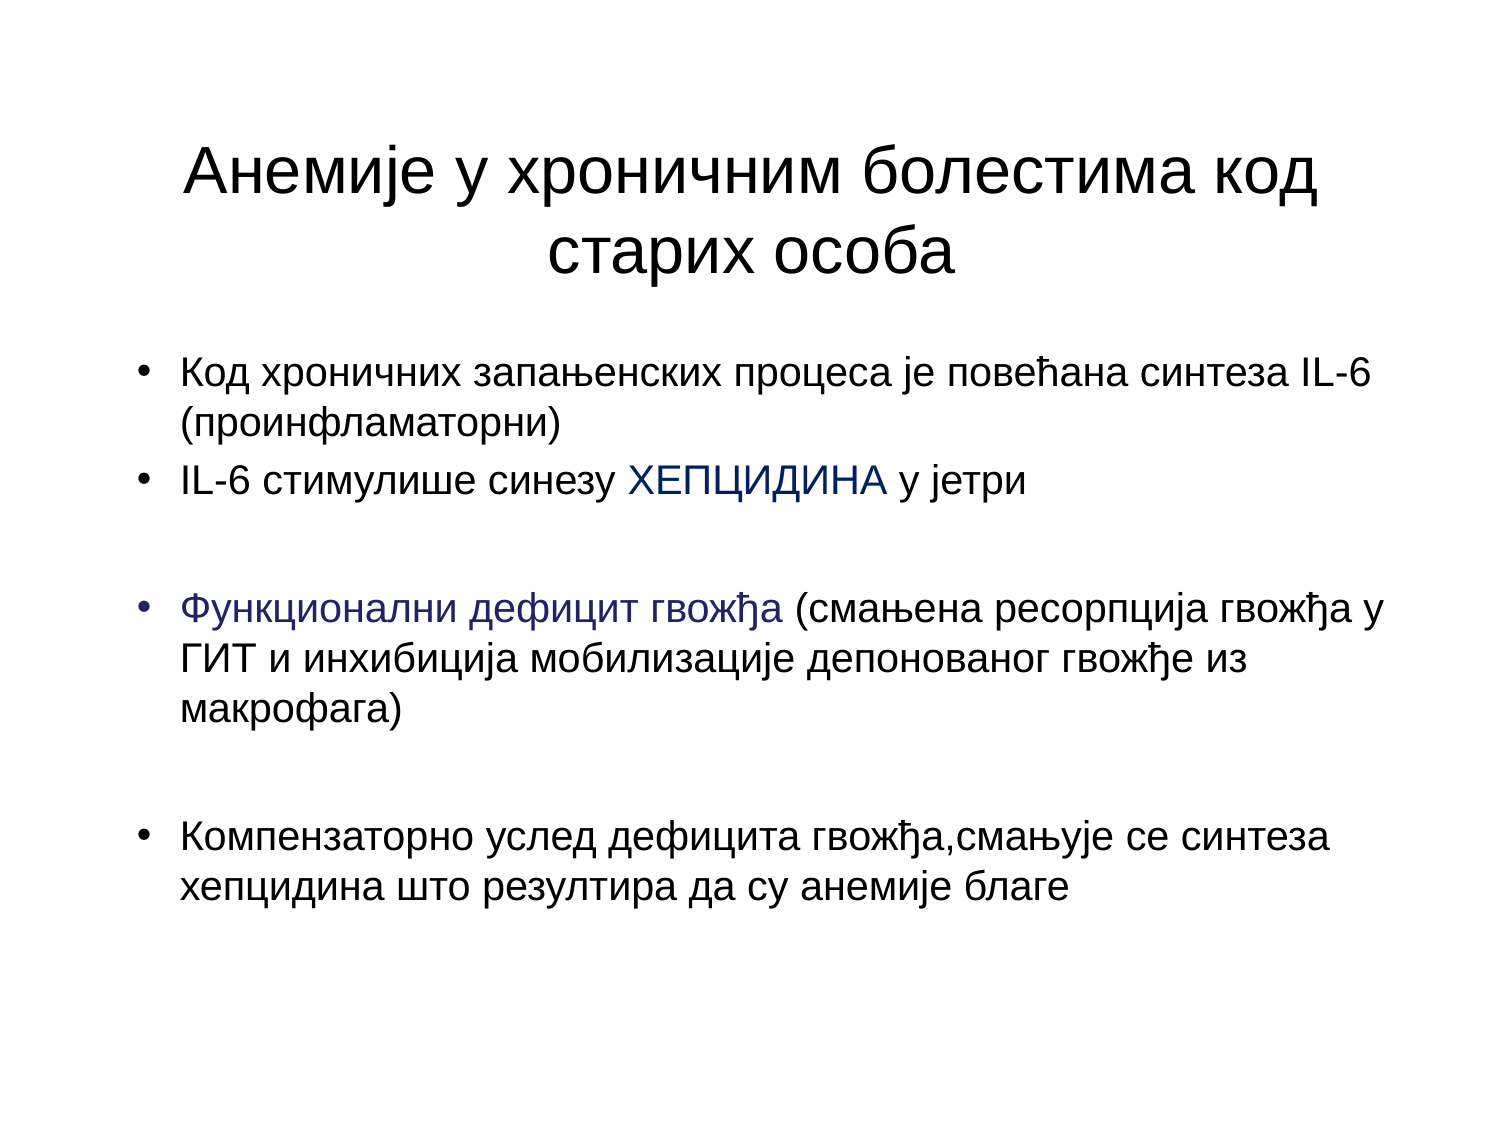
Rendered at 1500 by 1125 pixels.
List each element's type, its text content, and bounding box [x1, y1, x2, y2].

list Код хроничних запањенских процеса је повећана синтеза IL-6 (проинфламаторни) IL-6 стимулише синезу ХЕПЦИДИНА у јетри Функционални дефицит гвожђа (смањена ресорпција гвожђа у ГИТ и инхибиција мобилизације депонованог гвожђе из макрофага) Компензаторно услед дефицита гвожђа,смањује се синтеза хепцидина што резултира да су анемије благе [53, 338, 1404, 917]
title Aнемије у хроничним болестима код старих особа [76, 113, 1427, 302]
